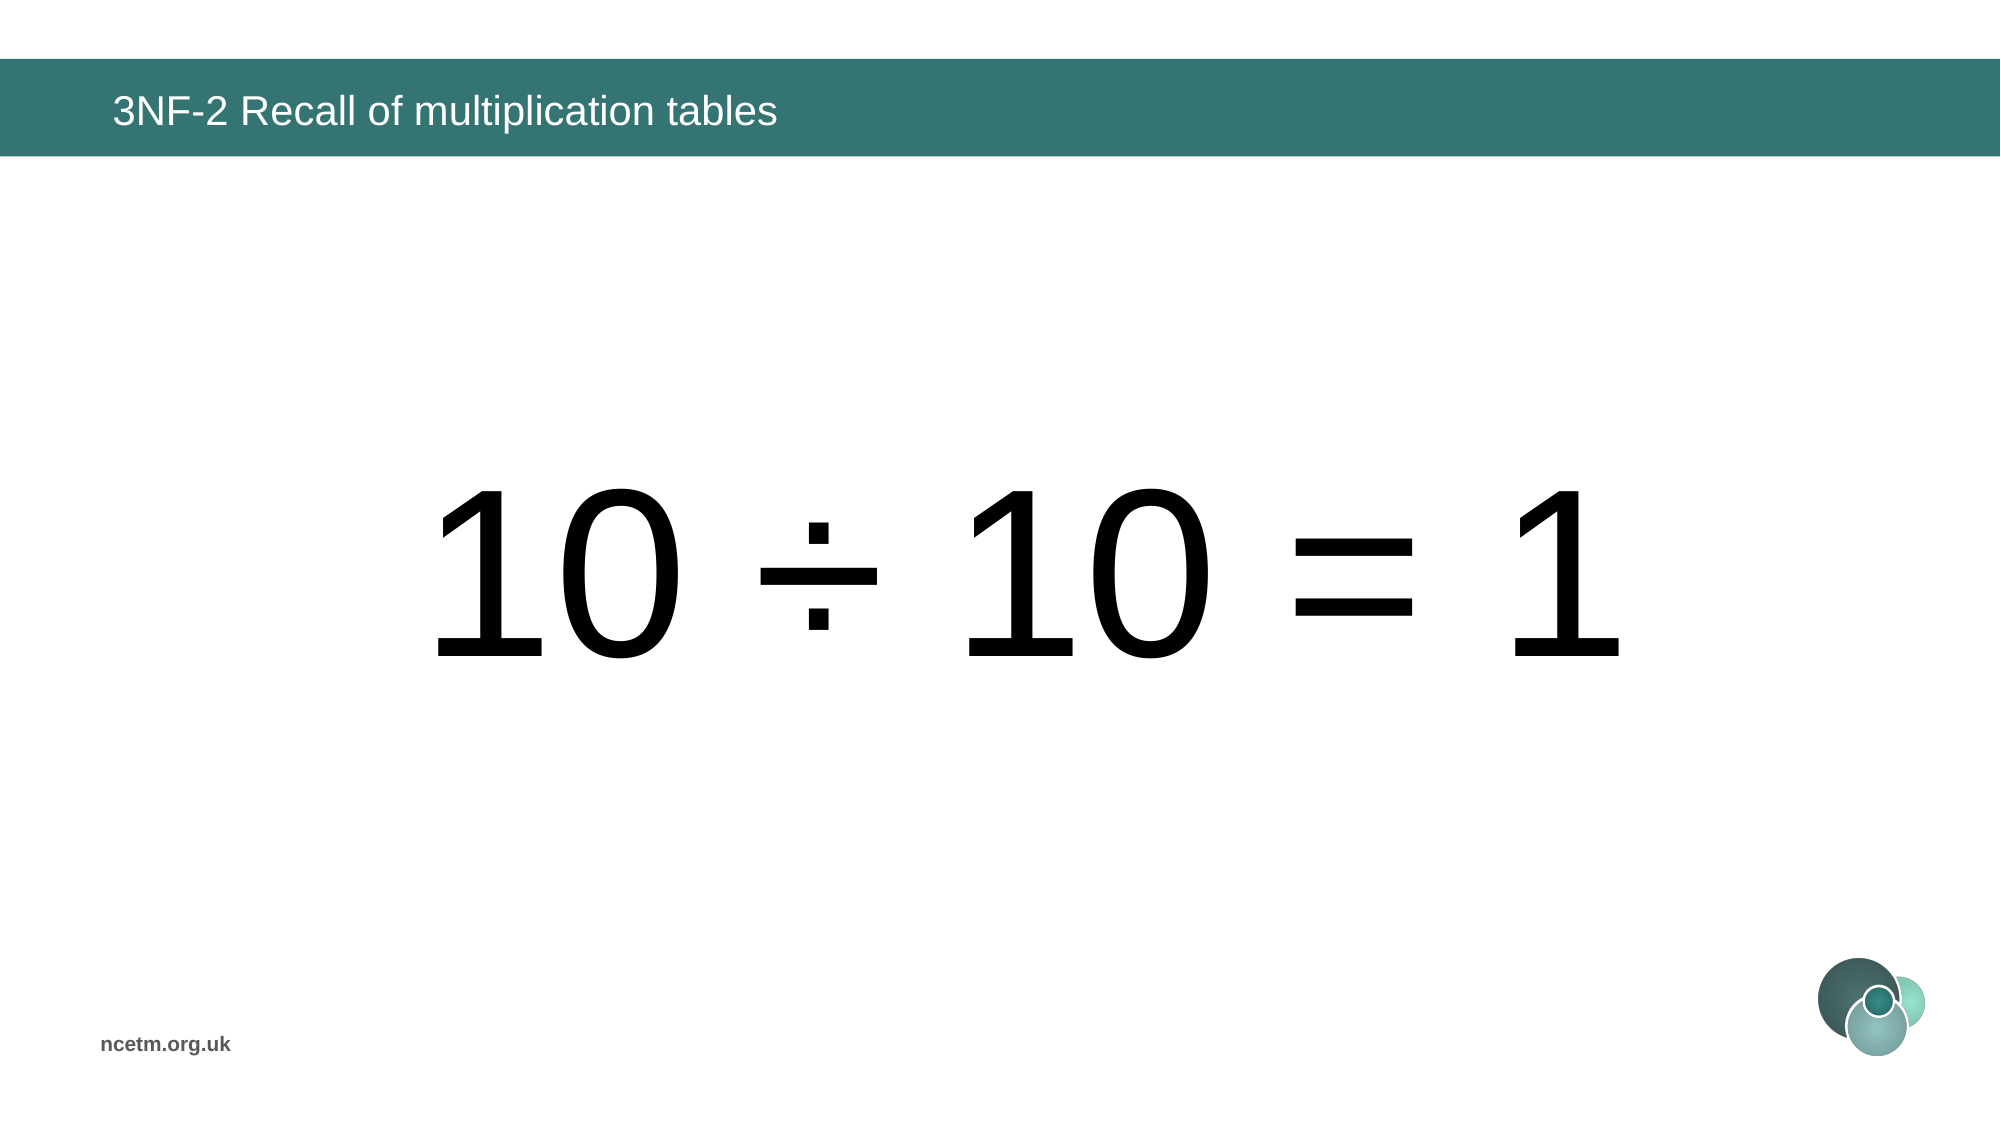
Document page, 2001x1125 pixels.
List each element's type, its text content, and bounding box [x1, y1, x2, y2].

text_box 1 [1482, 409, 1646, 712]
title 3NF-2 Recall of multiplication tables [97, 76, 1945, 147]
picture [1818, 958, 1925, 1056]
text_box 10 ÷ 10 = [406, 409, 1482, 712]
